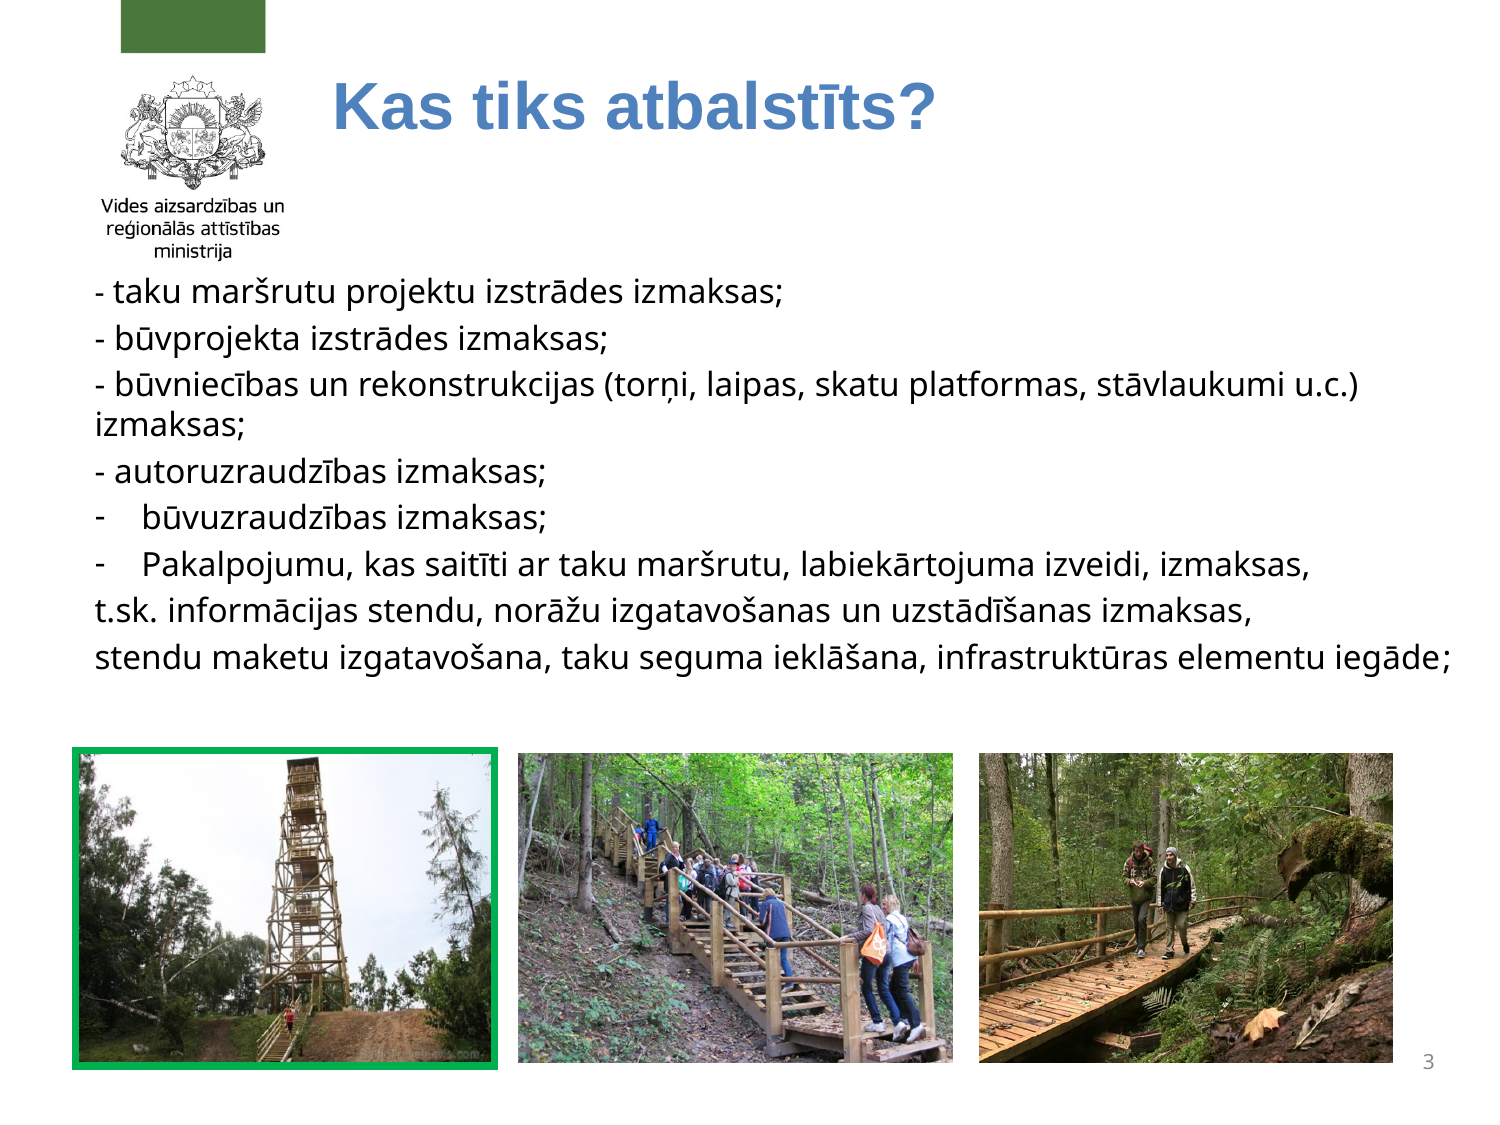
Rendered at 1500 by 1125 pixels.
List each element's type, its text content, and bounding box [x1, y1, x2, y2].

list - taku maršrutu projektu izstrādes izmaksas; - būvprojekta izstrādes izmaksas; - būvniecības un rekonstrukcijas (torņi, laipas, skatu platformas, stāvlaukumi u.c.) izmaksas; - autoruzraudzības izmaksas; būvuzraudzības izmaksas; Pakalpojumu, kas saitīti ar taku maršrutu, labiekārtojuma izveidi, izmaksas, t.sk. informācijas stendu, norāžu izgatavošanas un uzstādīšanas izmaksas, stendu maketu izgatavošana, taku seguma ieklāšana, infrastruktūras elementu iegāde; [78, 262, 1500, 1038]
picture [979, 753, 1393, 1063]
picture [518, 753, 953, 1063]
title Kas tiks atbalstīts? [316, 55, 1469, 190]
slide_number 3 [1380, 1037, 1450, 1088]
picture [48, 0, 338, 321]
picture [78, 753, 492, 1063]
